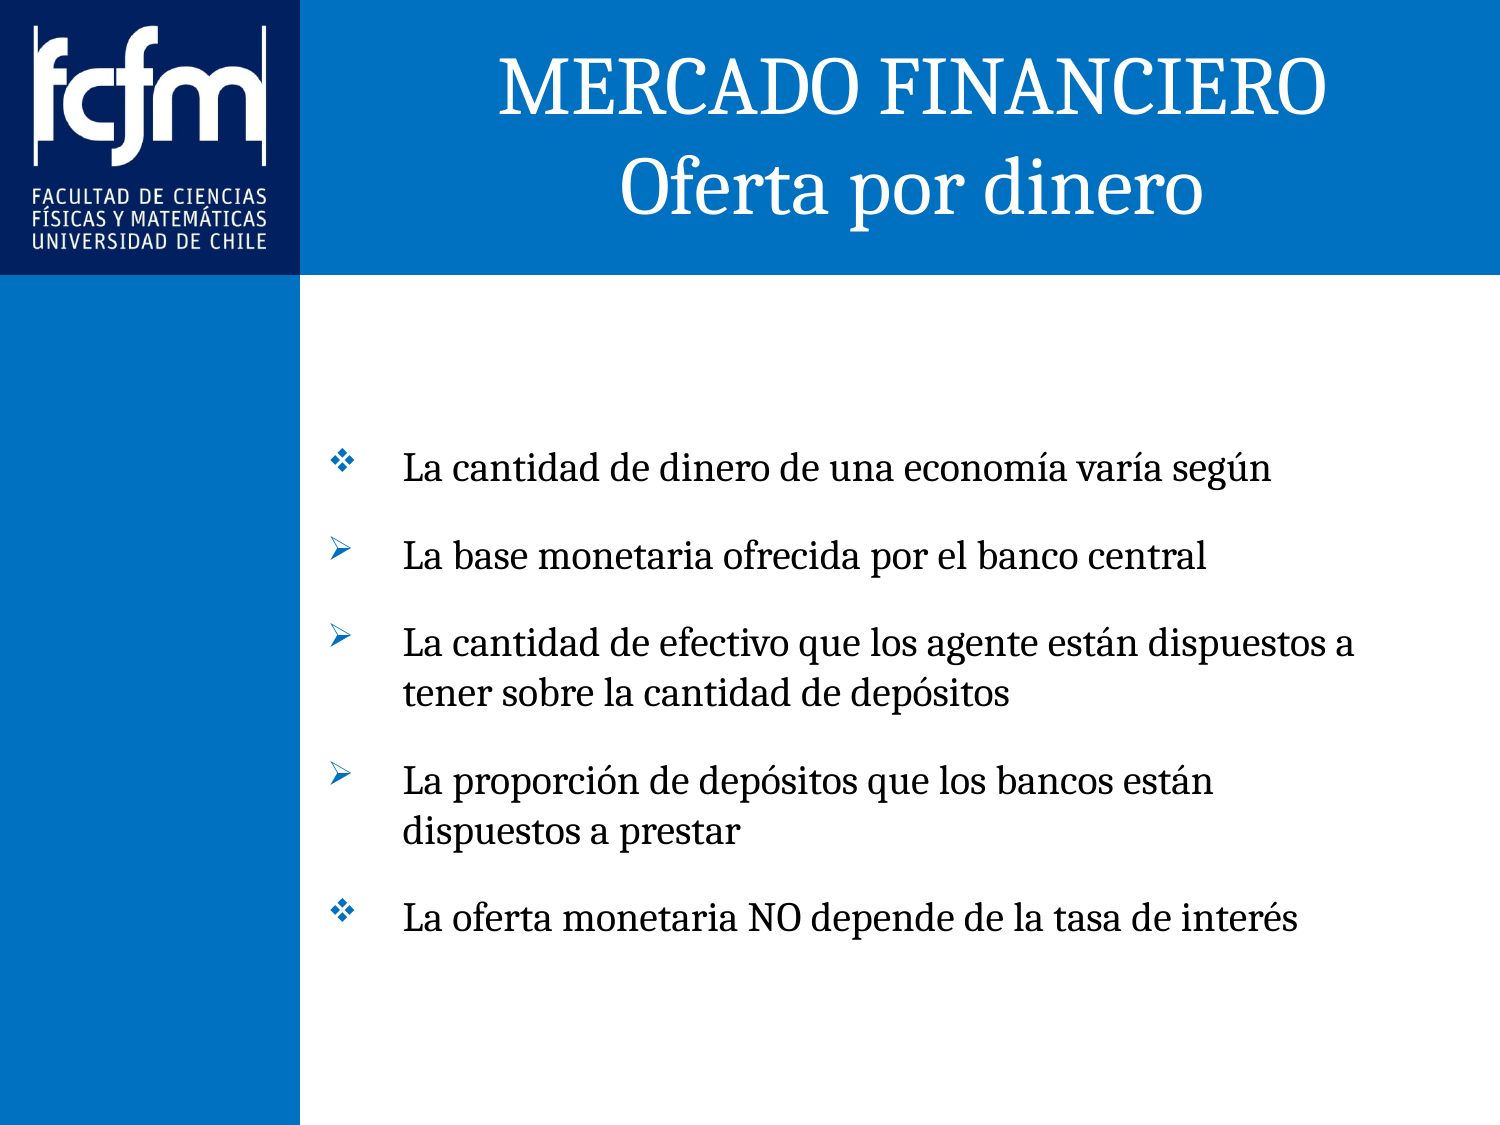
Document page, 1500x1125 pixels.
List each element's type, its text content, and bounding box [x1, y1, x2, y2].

picture [29, 18, 272, 254]
text_box MERCADO FINANCIERO Oferta por dinero [399, 37, 1425, 225]
text_box La cantidad de dinero de una economía varía según La base monetaria ofrecida por el banco central La cantidad de efectivo que los agente están dispuestos a tener sobre la cantidad de depósitos La proporción de depósitos que los bancos están dispuestos a prestar La oferta monetaria NO depende de la tasa de interés [312, 432, 1416, 1035]
